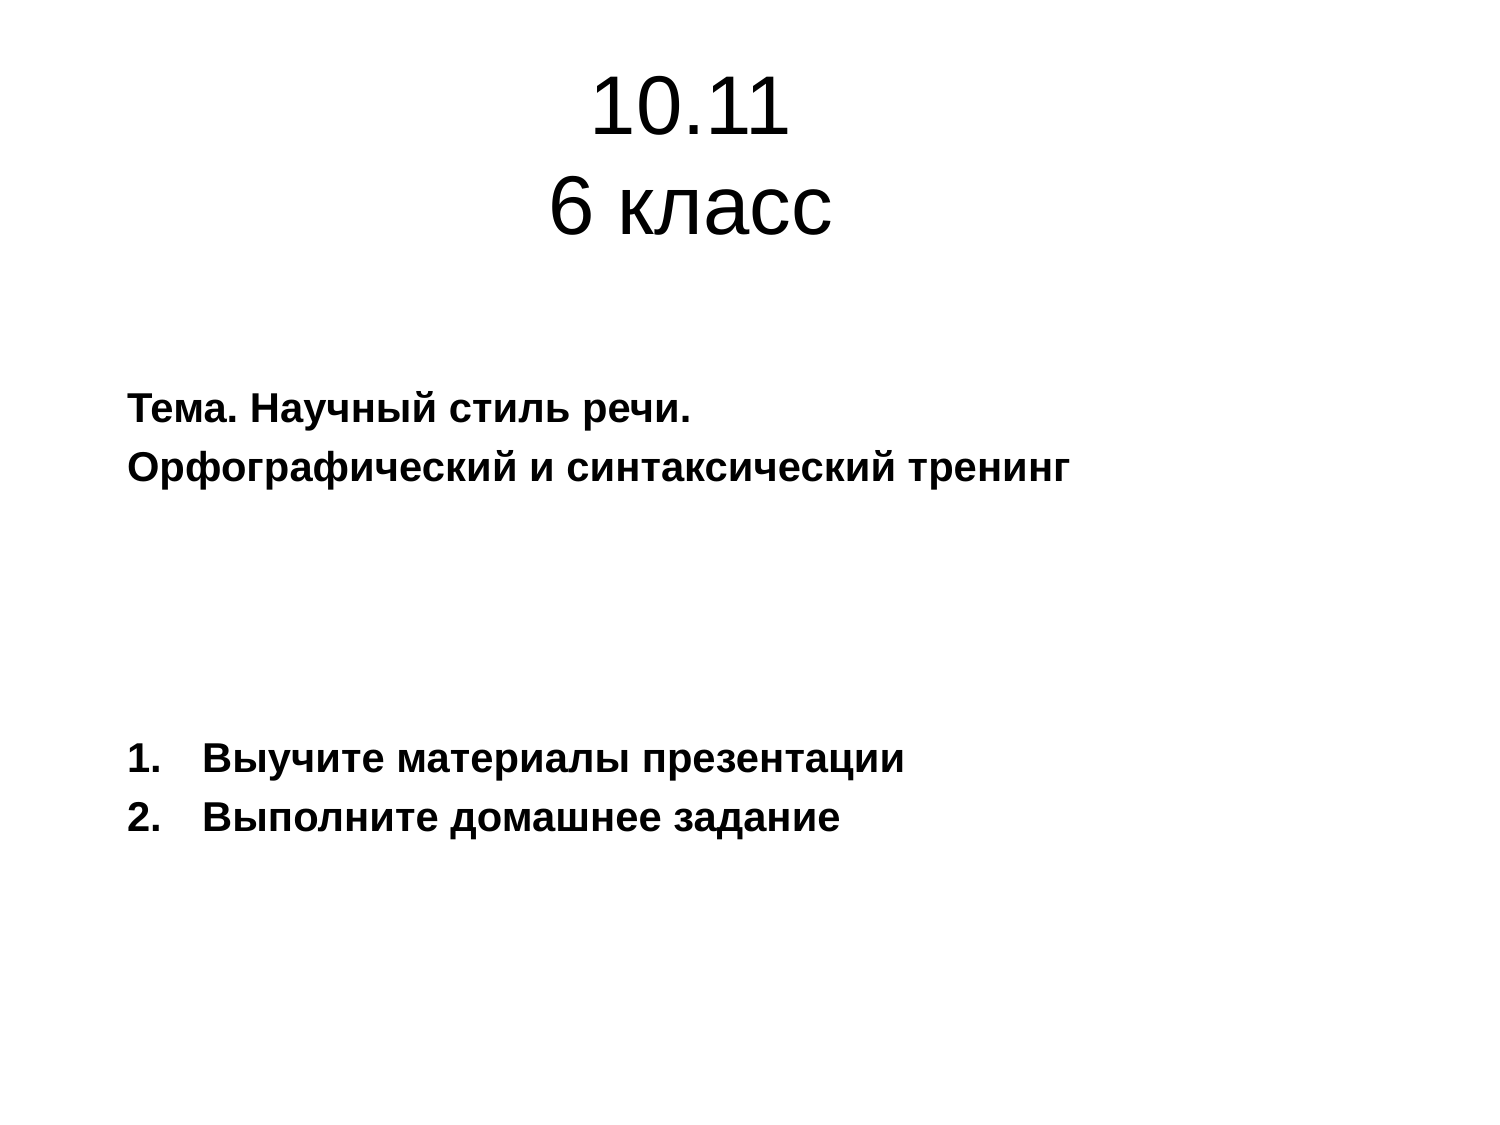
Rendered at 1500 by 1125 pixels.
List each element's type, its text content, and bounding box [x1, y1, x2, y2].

subtitle Тема. Научный стиль речи. Орфографический и синтаксический тренинг Выучите материалы презентации Выполните домашнее задание [112, 373, 1376, 1078]
title 10.11 6 класс [41, 31, 1364, 273]
